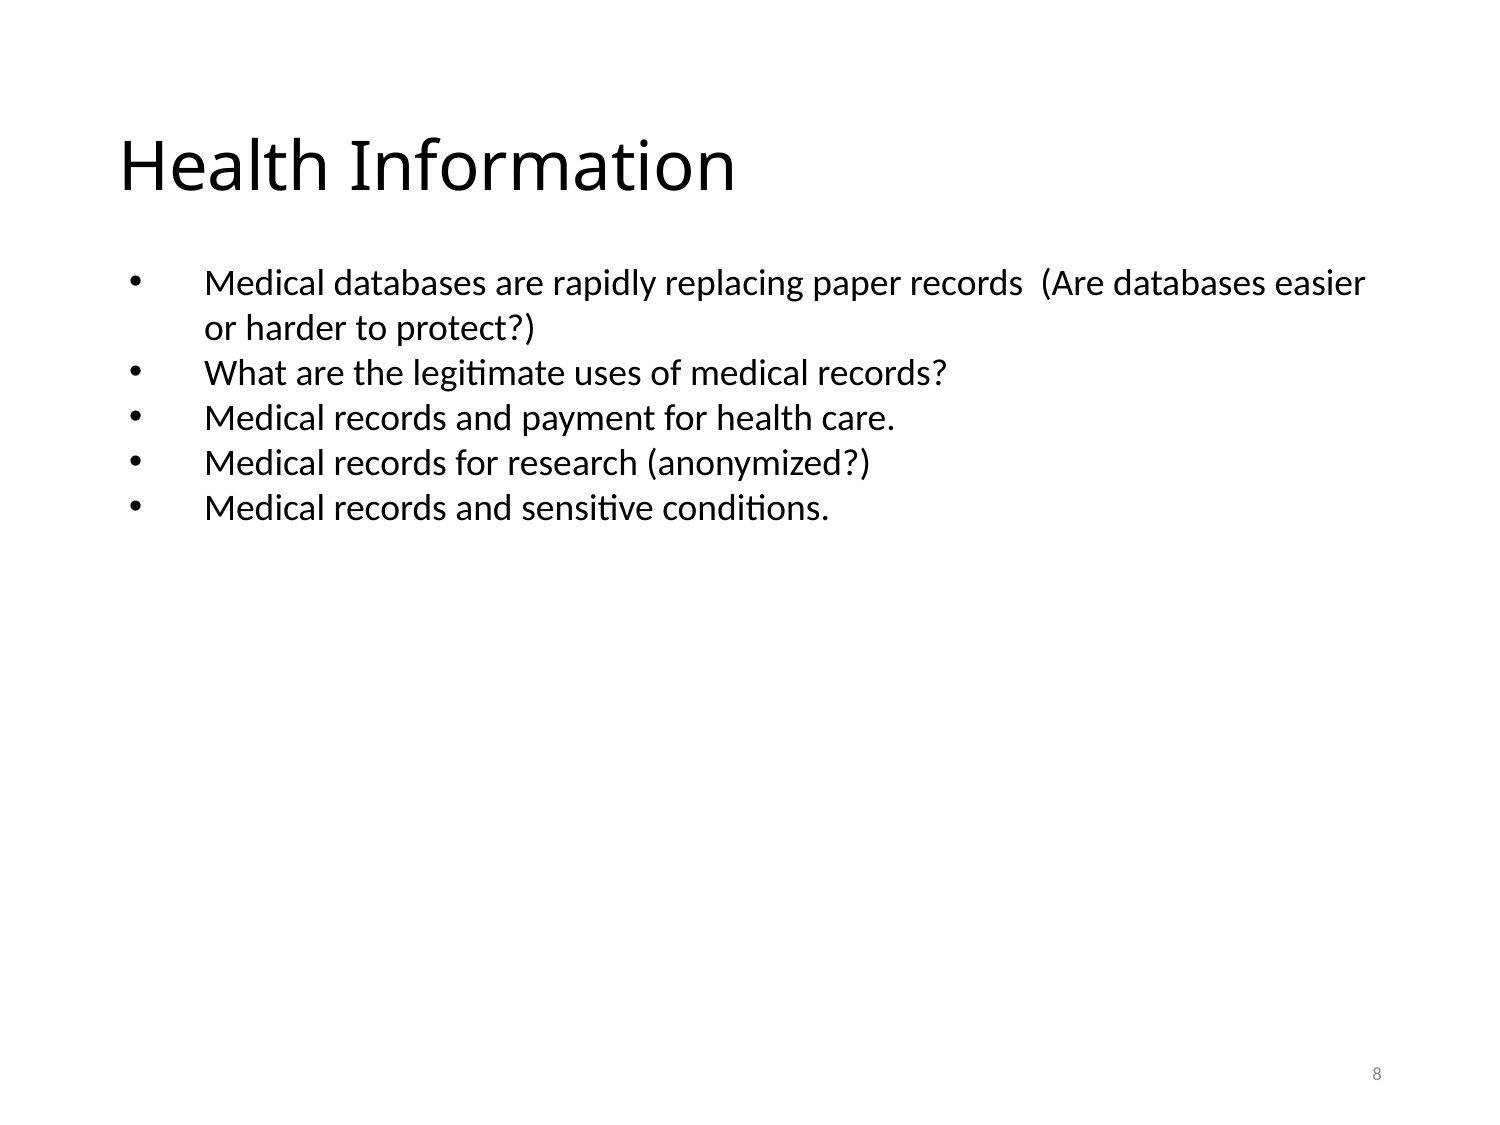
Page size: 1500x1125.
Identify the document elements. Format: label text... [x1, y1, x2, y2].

slide_number 8 [1059, 1042, 1397, 1103]
title Health Information [103, 59, 1397, 278]
text_box Medical databases are rapidly replacing paper records (Are databases easier or harder to protect?) What are the legitimate uses of medical records? Medical records and payment for health care. Medical records for research (anonymized?) Medical records and sensitive conditions. [110, 248, 1409, 538]
